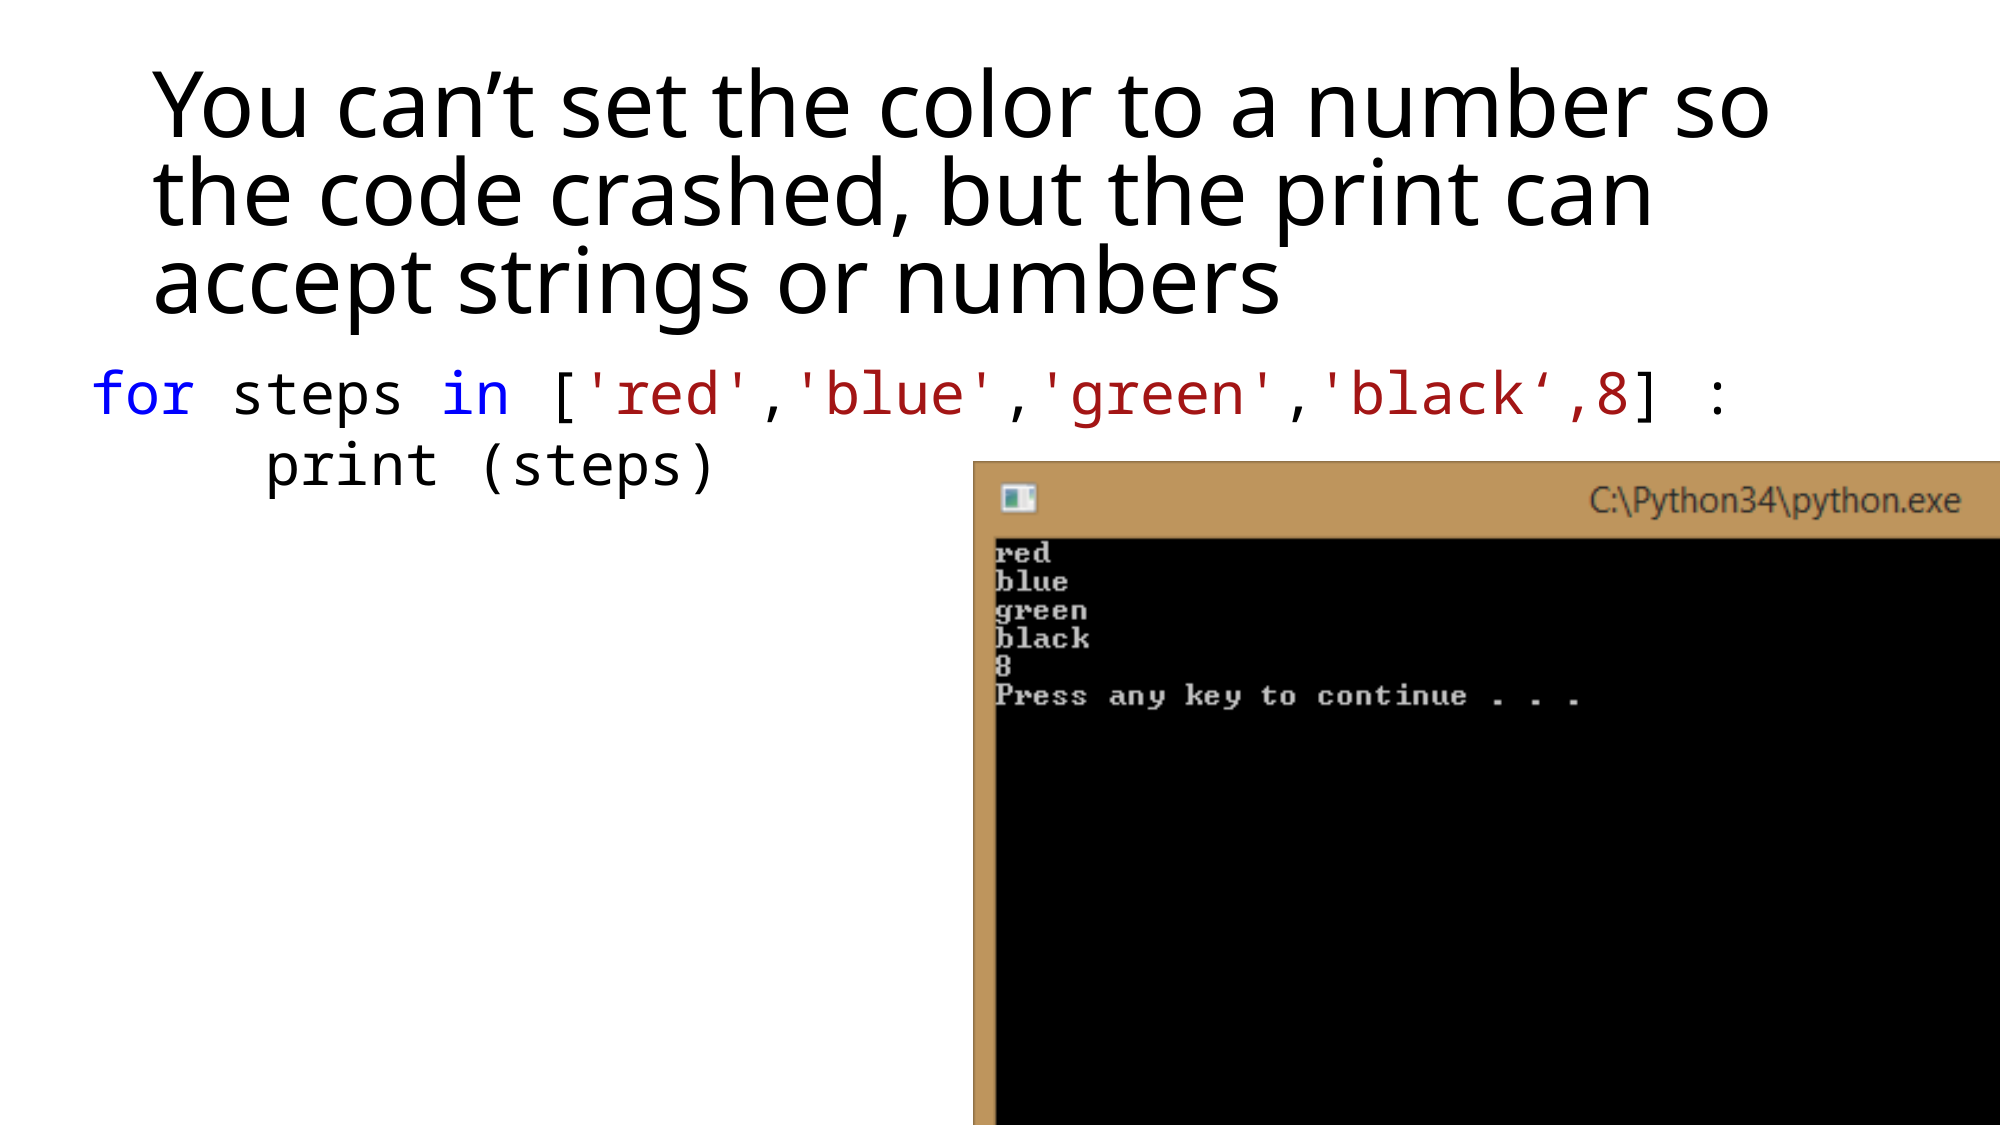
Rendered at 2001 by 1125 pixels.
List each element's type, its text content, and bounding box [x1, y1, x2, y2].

title You can’t set the color to a number so the code crashed, but the print can accept strings or numbers [137, 59, 1863, 348]
picture [973, 461, 2000, 1125]
text_box for steps in ['red','blue','green','black‘,8] : print (steps) [75, 349, 1751, 574]
